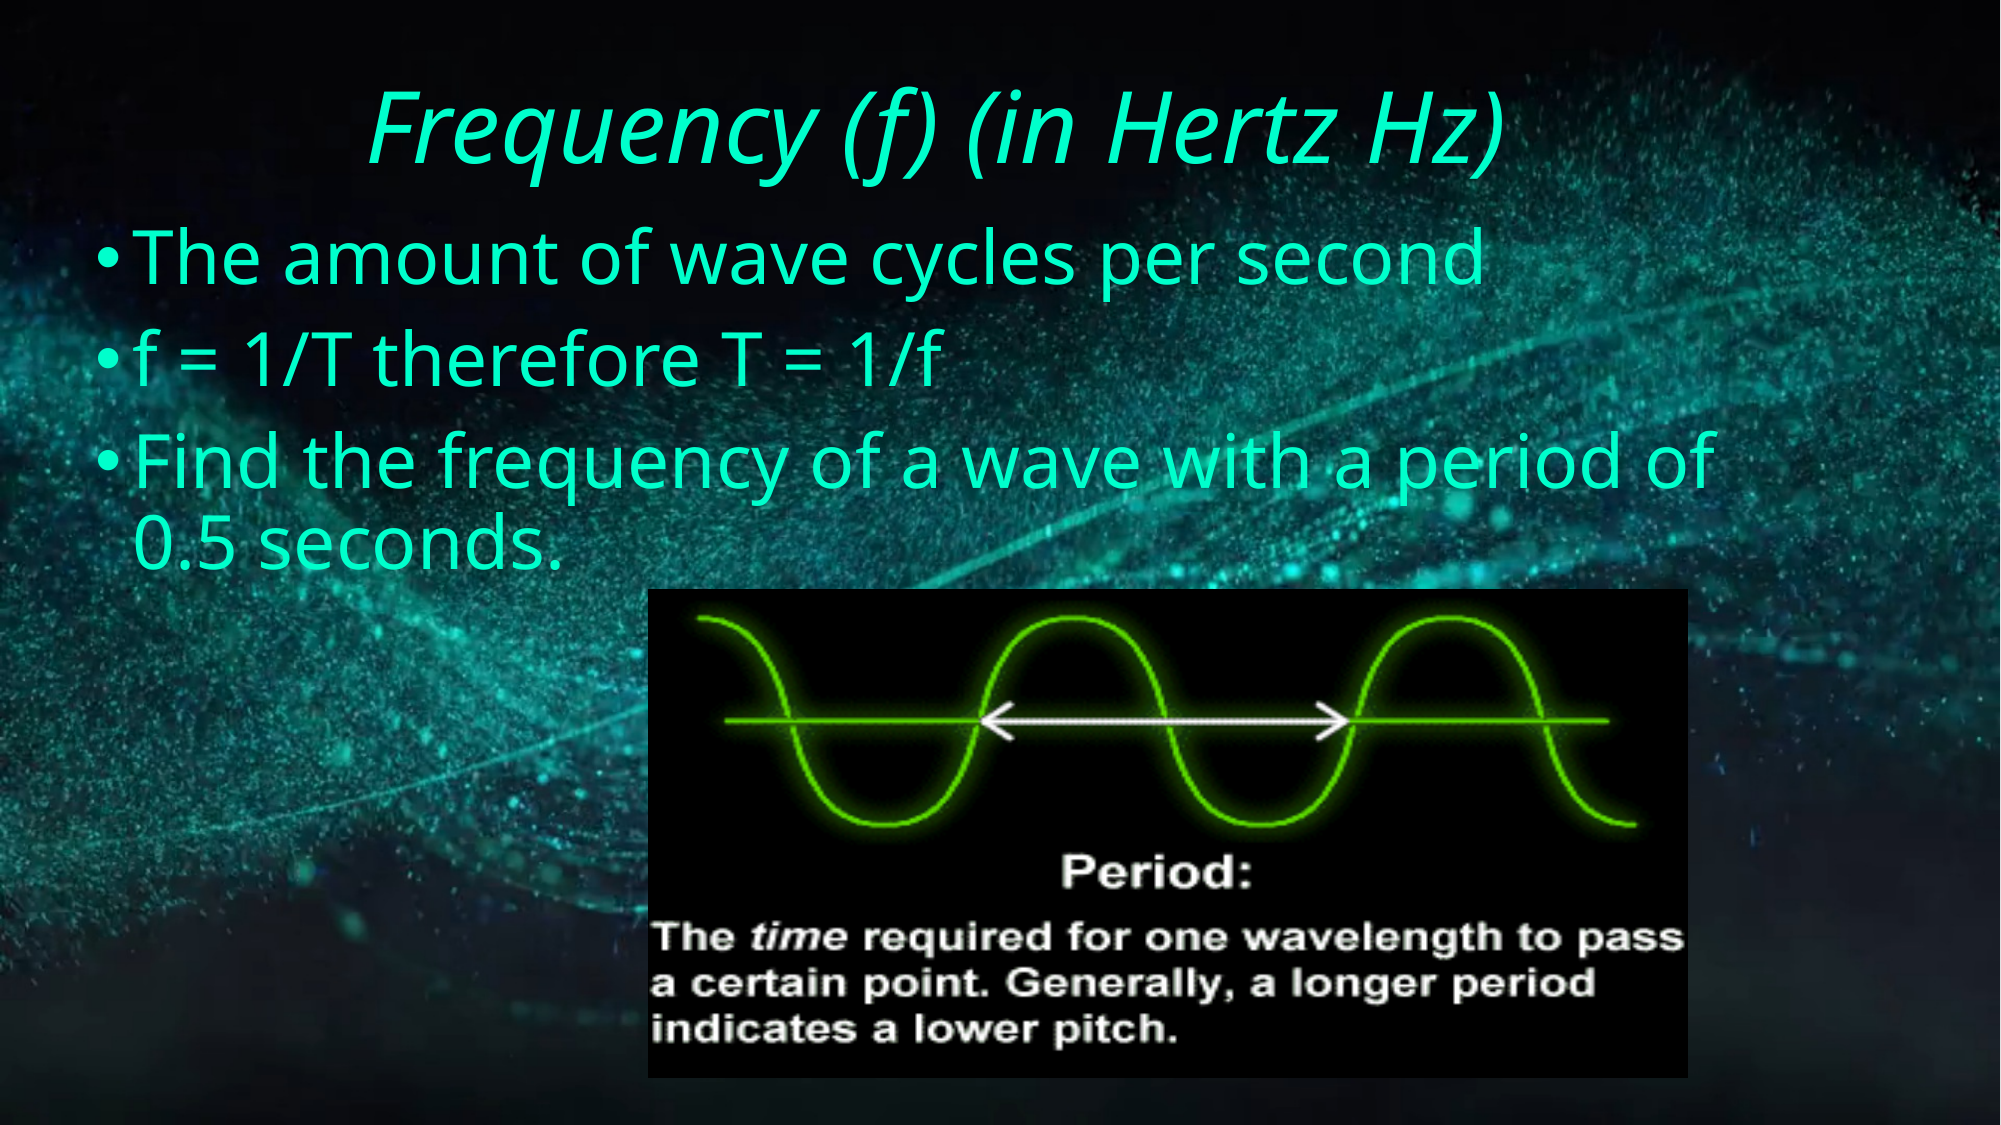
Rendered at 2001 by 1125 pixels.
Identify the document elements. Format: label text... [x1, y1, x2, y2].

title Frequency (f) (in Hertz Hz) [350, 37, 1625, 212]
list The amount of wave cycles per second f = 1/T therefore T = 1/f Find the frequency of a wave with a period of 0.5 seconds. [80, 212, 1832, 888]
picture [0, 0, 2001, 1125]
